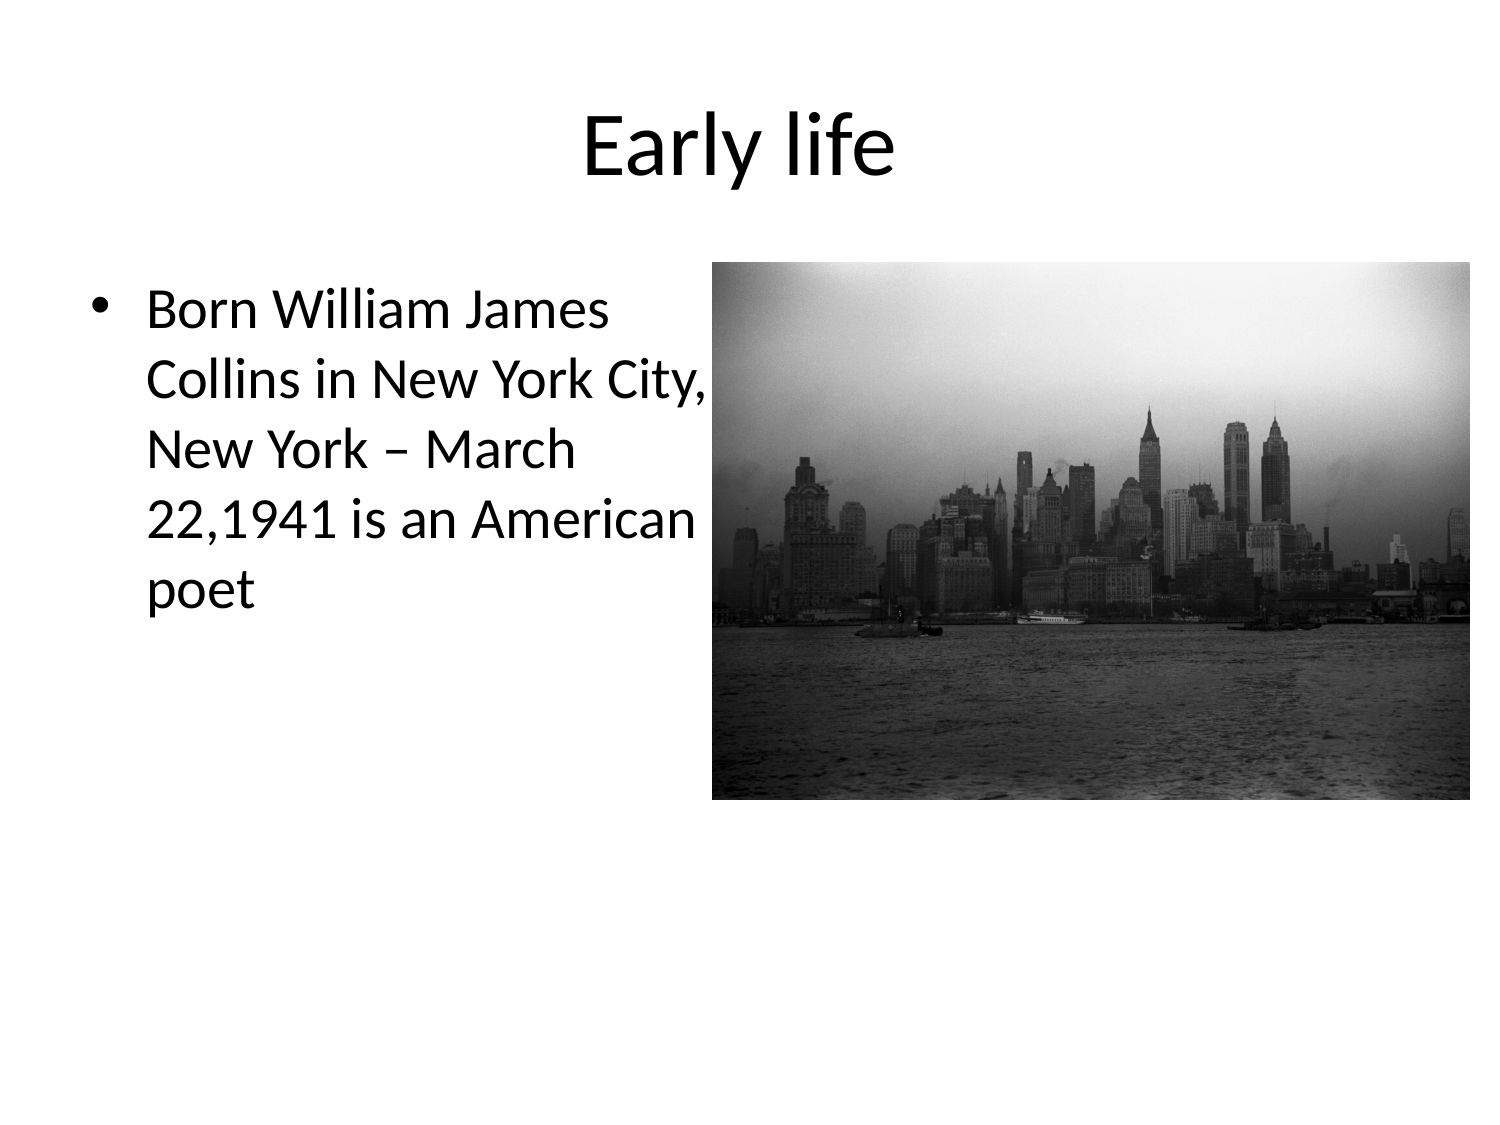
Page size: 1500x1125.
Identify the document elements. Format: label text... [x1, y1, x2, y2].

title Early life [75, 45, 1425, 233]
list Born William James Collins in New York City, New York – March 22,1941 is an American poet [75, 262, 738, 1005]
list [712, 262, 1470, 801]
